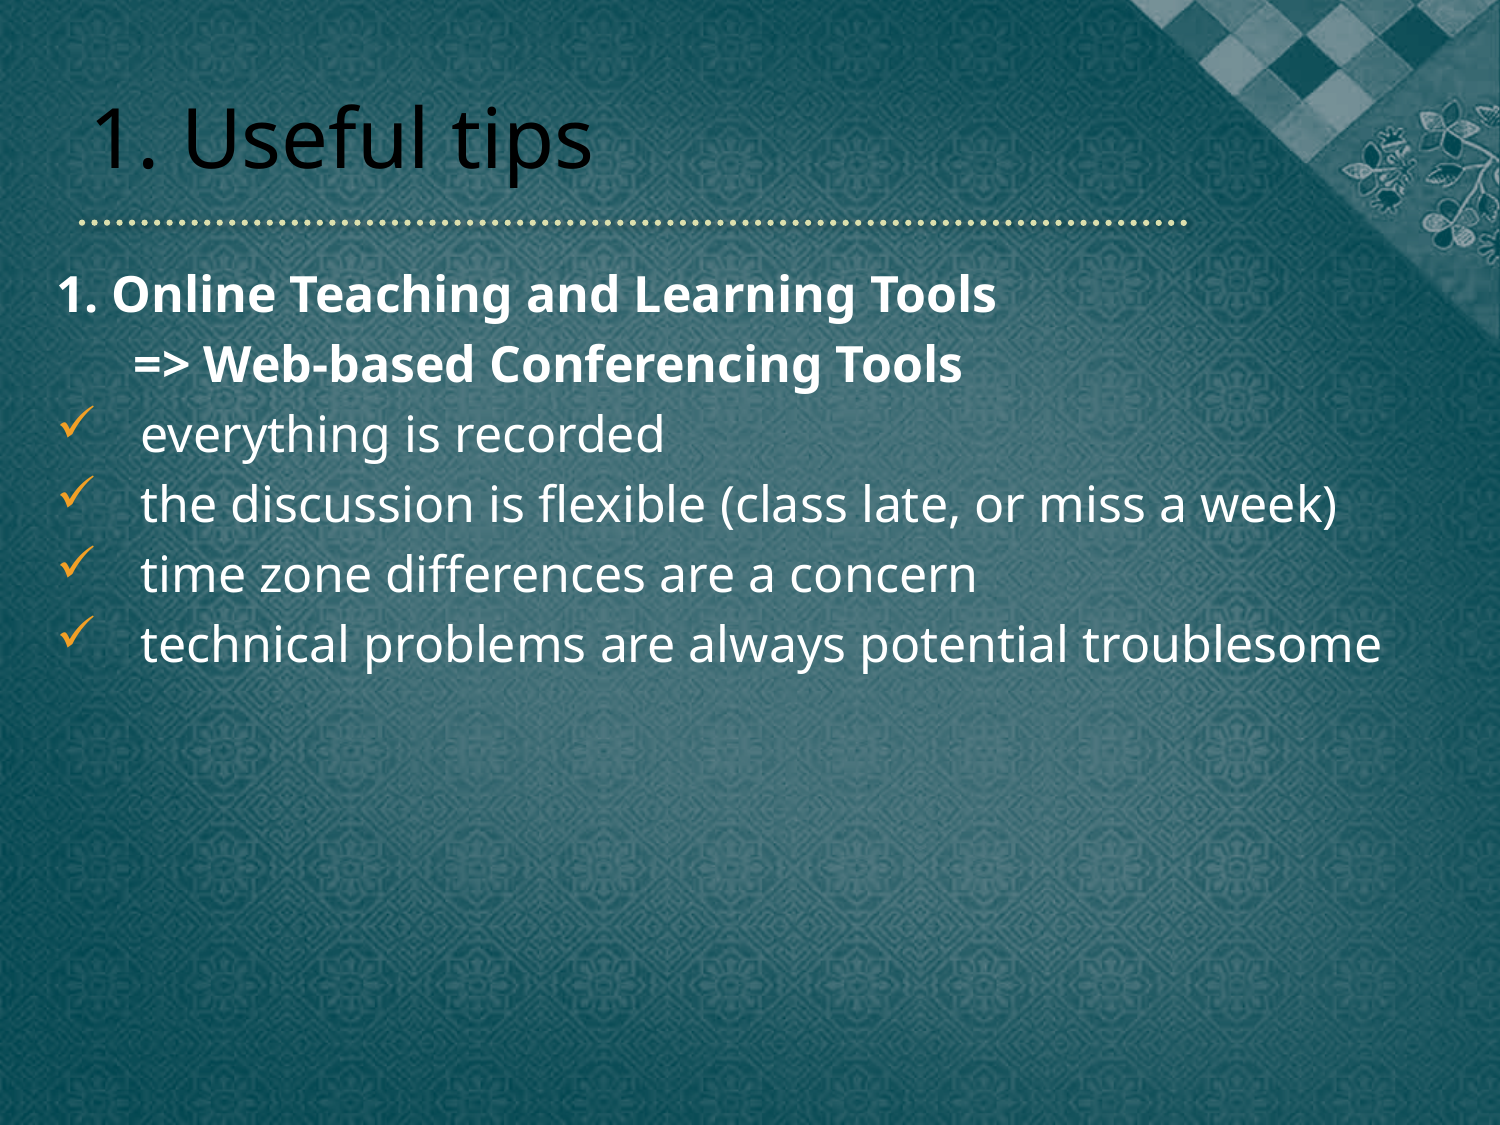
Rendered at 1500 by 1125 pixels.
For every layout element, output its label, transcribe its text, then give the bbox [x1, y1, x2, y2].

title 1. Useful tips [75, 58, 1196, 211]
list 1. Online Teaching and Learning Tools => Web-based Conferencing Tools everything is recorded the discussion is flexible (class late, or miss a week) time zone differences are a concern technical problems are always potential troublesome [41, 255, 1447, 929]
